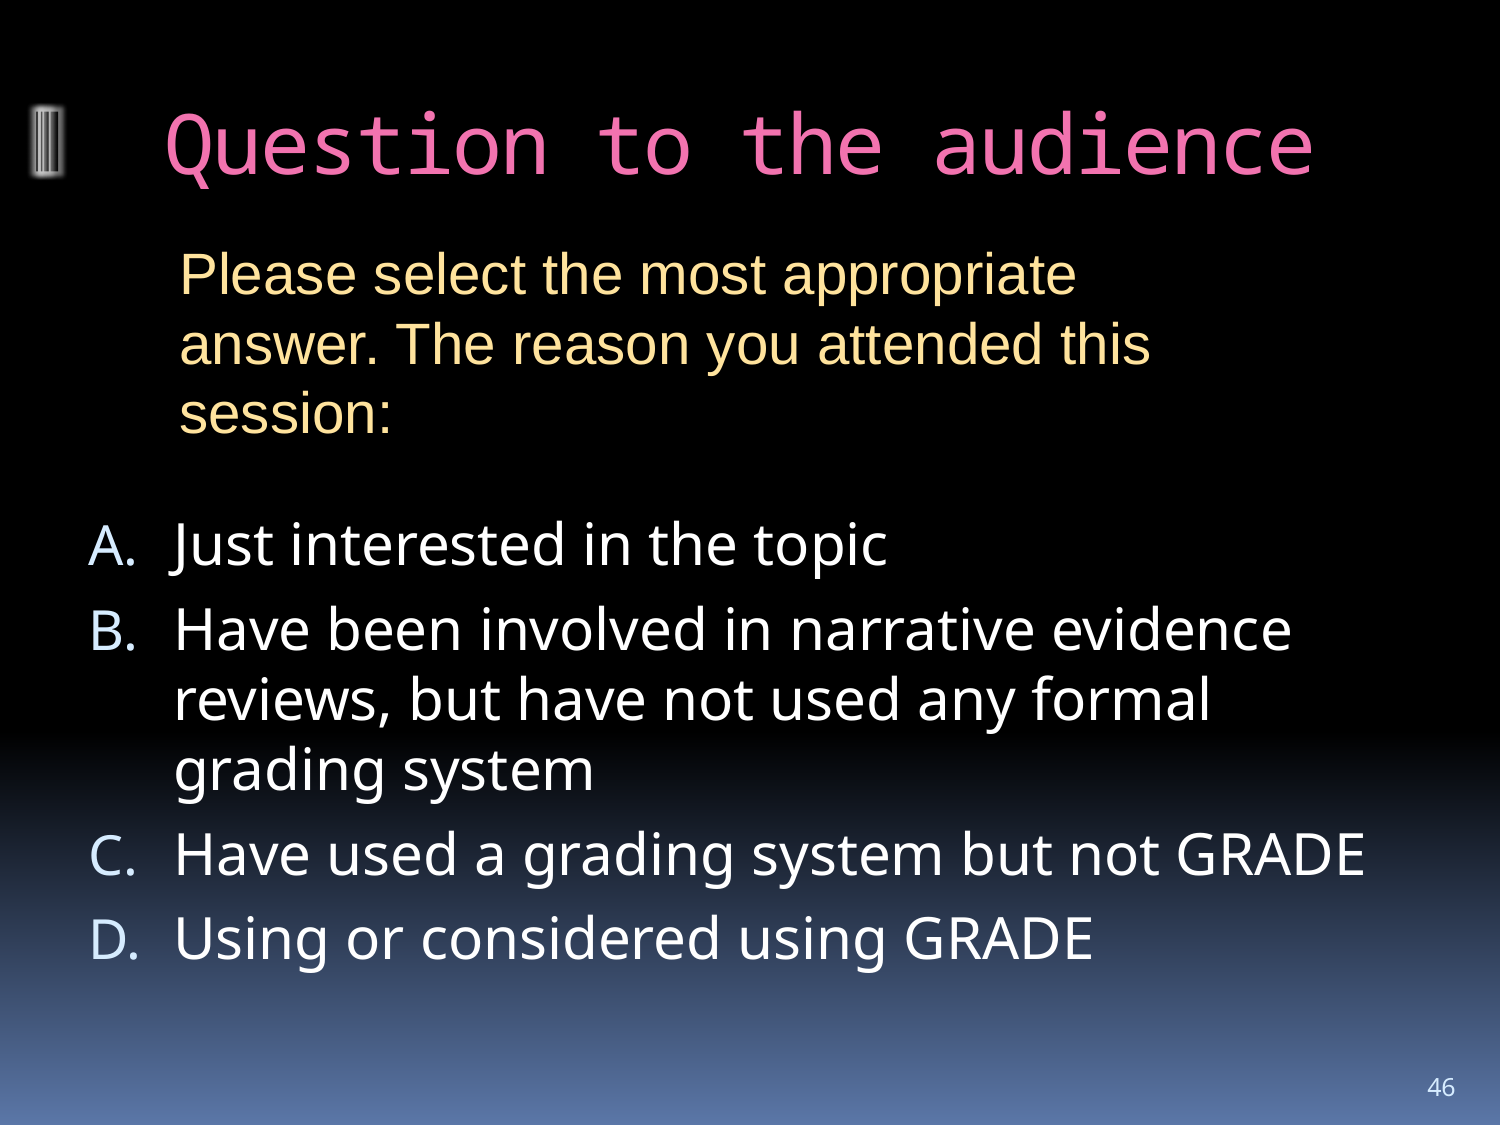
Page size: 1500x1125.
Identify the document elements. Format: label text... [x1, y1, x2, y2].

title Question to the audience [150, 84, 1425, 235]
text_box Please select the most appropriate answer. The reason you attended this session: [164, 228, 1288, 454]
slide_number 46 [1412, 1052, 1488, 1113]
list Just interested in the topic Have been involved in narrative evidence reviews, but have not used any formal grading system Have used a grading system but not GRADE Using or considered using GRADE [62, 499, 1426, 1043]
